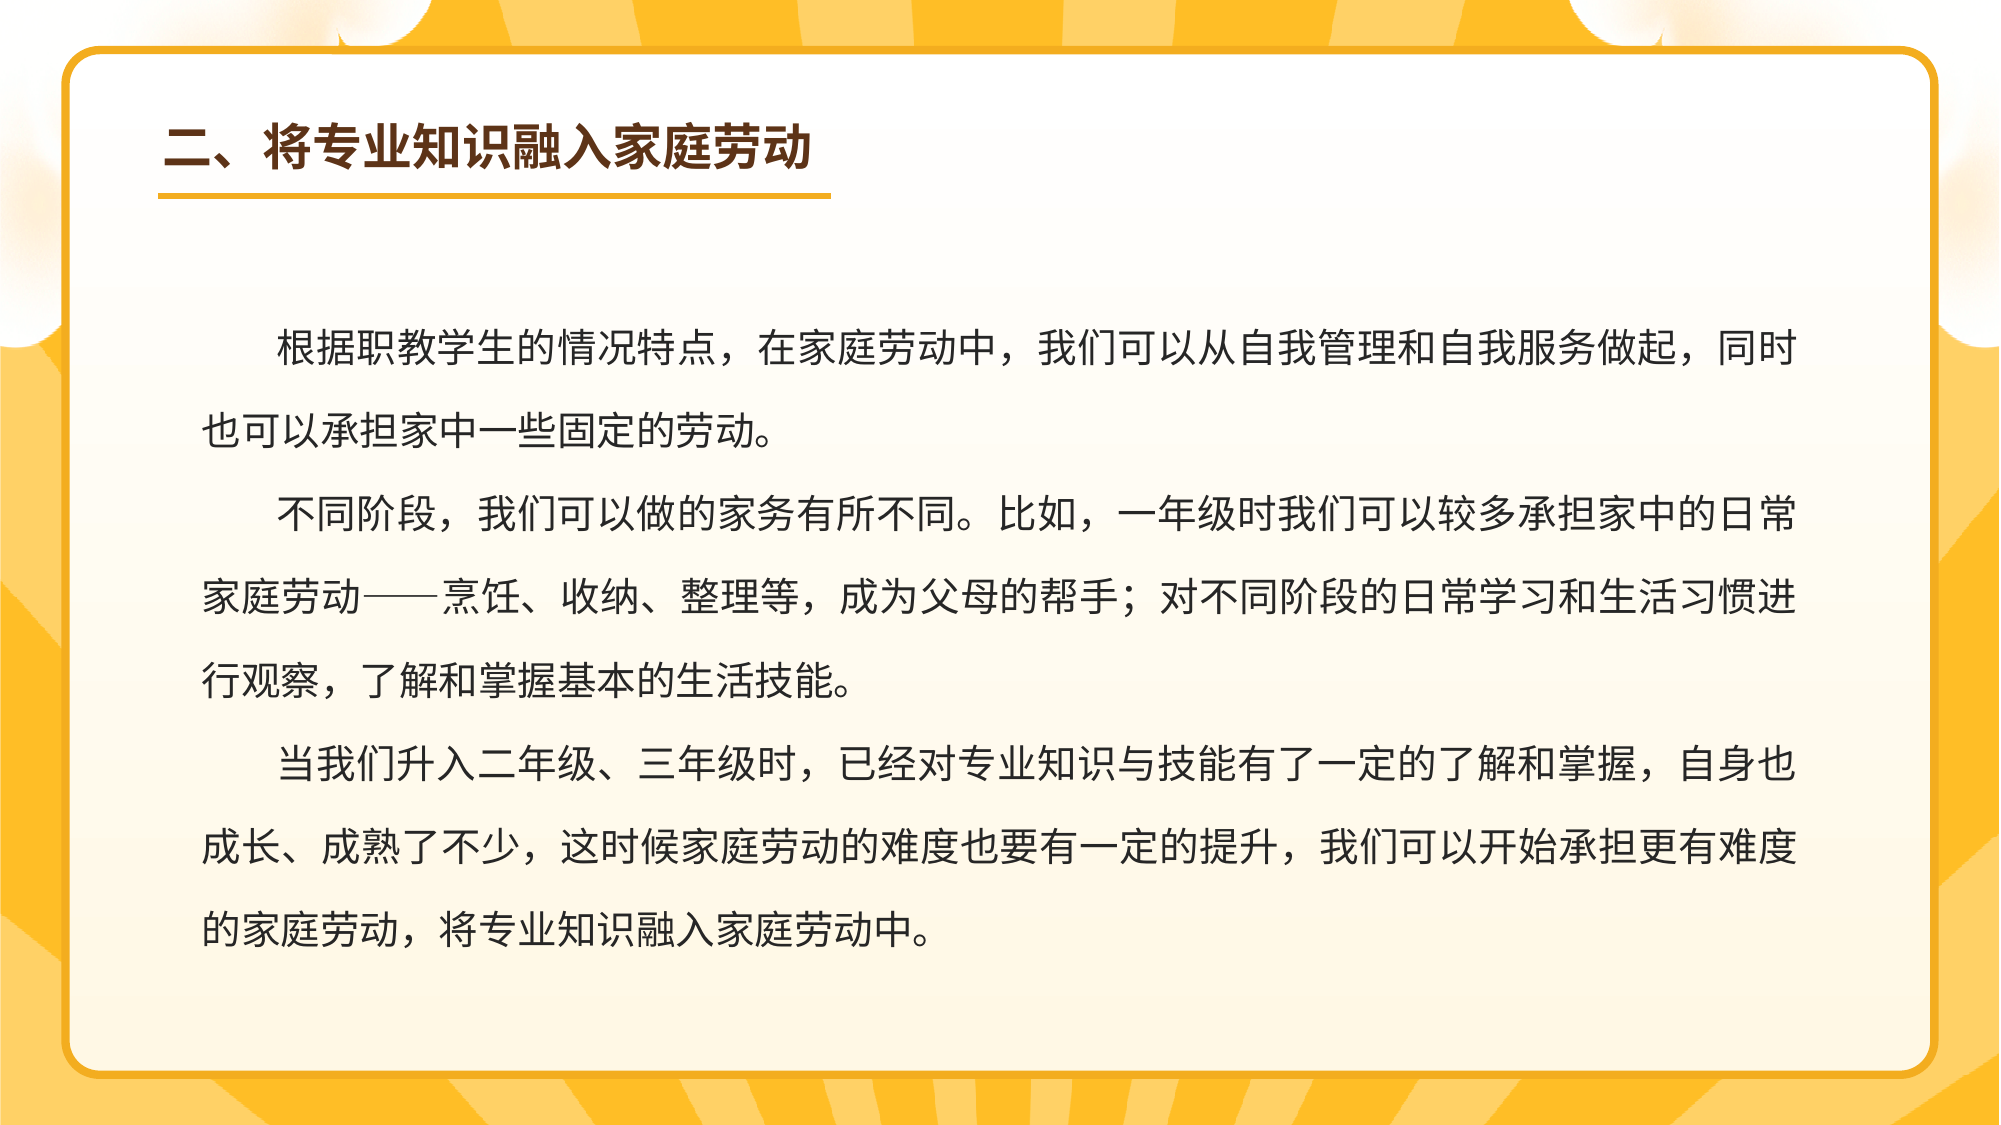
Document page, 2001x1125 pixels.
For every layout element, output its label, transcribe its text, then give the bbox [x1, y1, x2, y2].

text_box 根据职教学生的情况特点，在家庭劳动中，我们可以从自我管理和自我服务做起，同时也可以承担家中一些固定的劳动。 不同阶段，我们可以做的家务有所不同。比如，一年级时我们可以较多承担家中的日常家庭劳动——烹饪、收纳、整理等，成为父母的帮手；对不同阶段的日常学习和生活习惯进行观察，了解和掌握基本的生活技能。 当我们升入二年级、三年级时，已经对专业知识与技能有了一定的了解和掌握，自身也成长、成熟了不少，这时候家庭劳动的难度也要有一定的提升，我们可以开始承担更有难度的家庭劳动，将专业知识融入家庭劳动中。 [187, 280, 1813, 960]
picture [0, 0, 2000, 1125]
text_box 二、将专业知识融入家庭劳动 [147, 96, 1326, 183]
